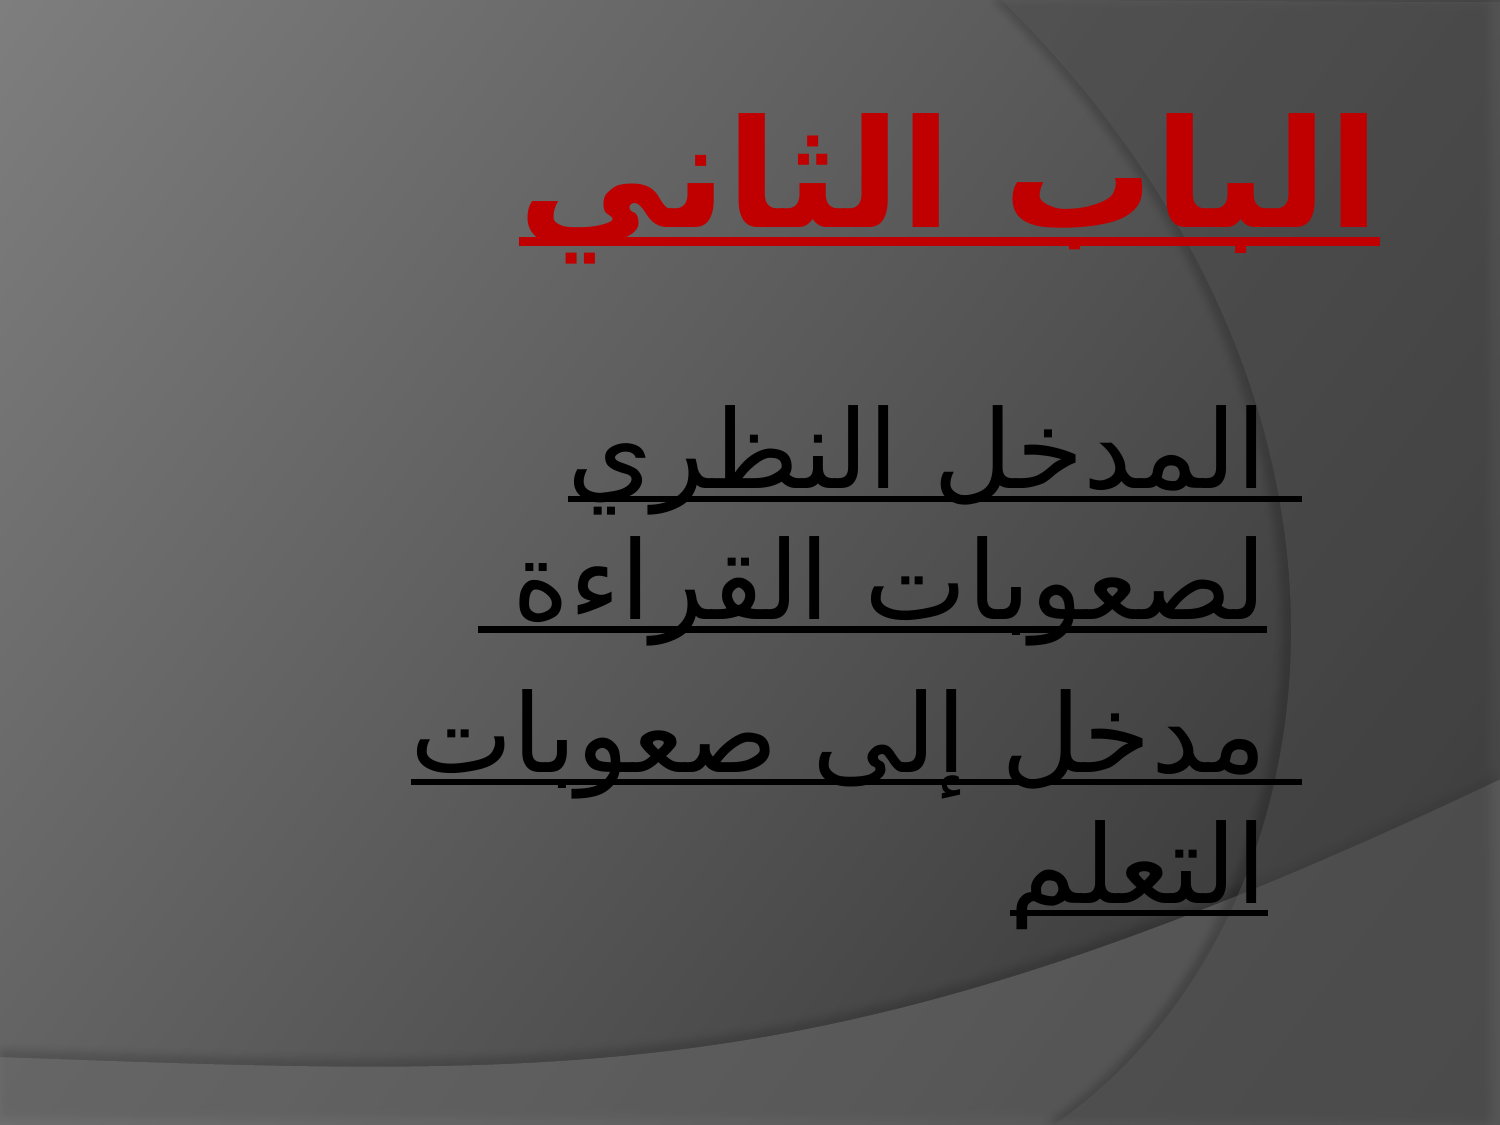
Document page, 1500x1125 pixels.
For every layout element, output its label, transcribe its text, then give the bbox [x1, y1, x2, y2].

title الباب الثاني [112, 70, 1388, 317]
subtitle المدخل النظري لصعوبات القراءة مدخل إلى صعوبات التعلم [225, 375, 1275, 925]
